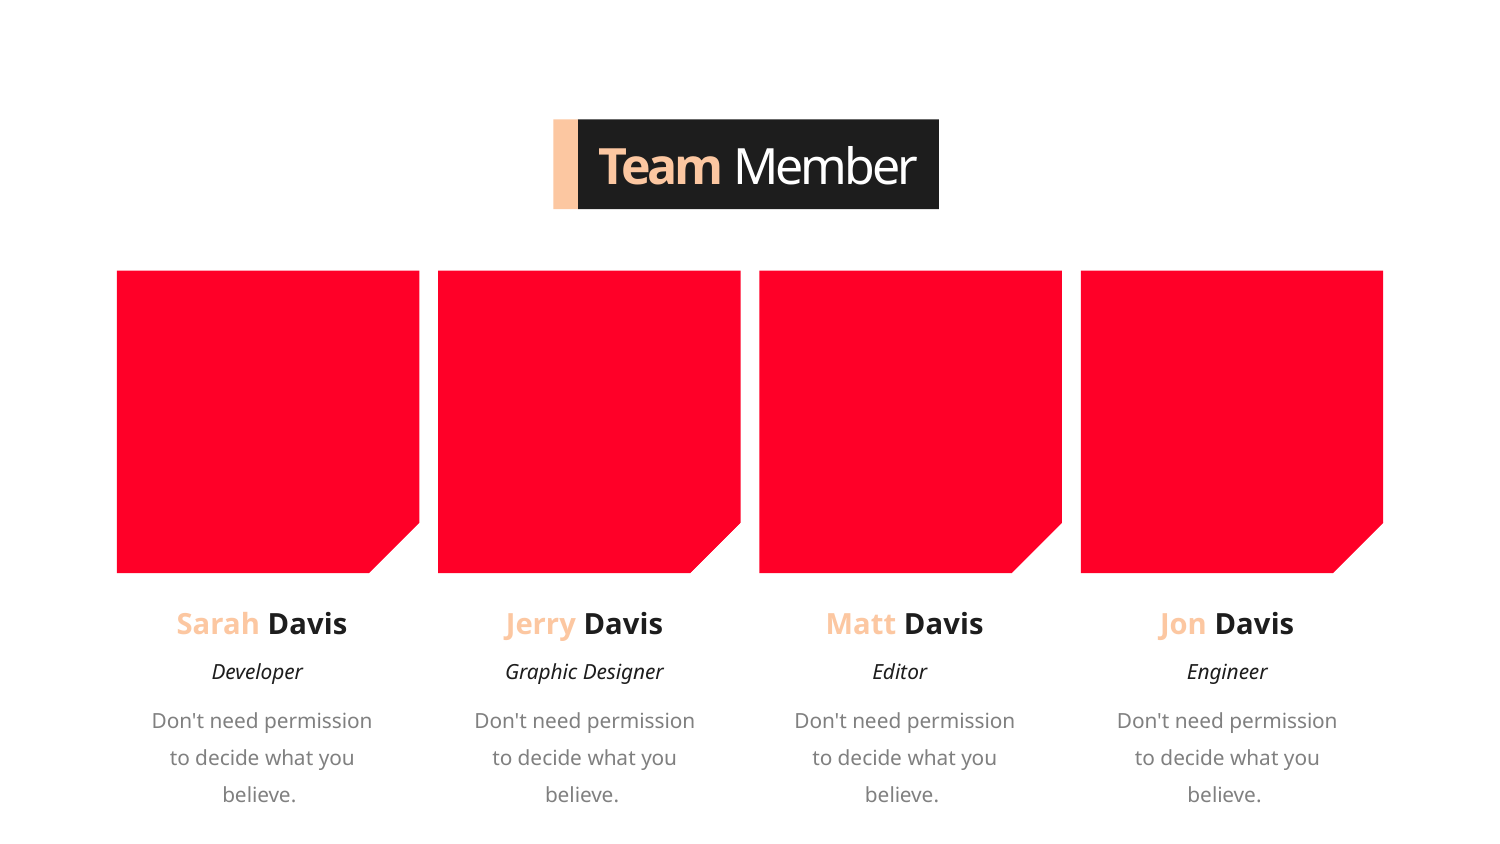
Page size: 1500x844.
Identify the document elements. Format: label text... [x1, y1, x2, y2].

picture [116, 270, 420, 574]
text_box Engineer [1142, 639, 1313, 692]
picture [437, 270, 741, 574]
text_box Graphic Designer [485, 639, 684, 692]
text_box Jerry Davis [491, 598, 679, 648]
text_box Developer [172, 648, 343, 692]
text_box Team Member [580, 119, 939, 210]
picture [1080, 270, 1384, 574]
picture [759, 270, 1063, 574]
text_box Sarah Davis [161, 598, 363, 648]
text_box Don't need permission to decide what you believe. [134, 687, 390, 815]
text_box Don't need permission to decide what you believe. [457, 687, 713, 815]
text_box Don't need permission to decide what you believe. [1099, 687, 1355, 815]
text_box [551, 117, 580, 211]
text_box Don't need permission to decide what you believe. [777, 687, 1033, 815]
text_box Jon Davis [1145, 598, 1310, 648]
text_box Editor [814, 648, 985, 692]
text_box Matt Davis [810, 598, 999, 648]
